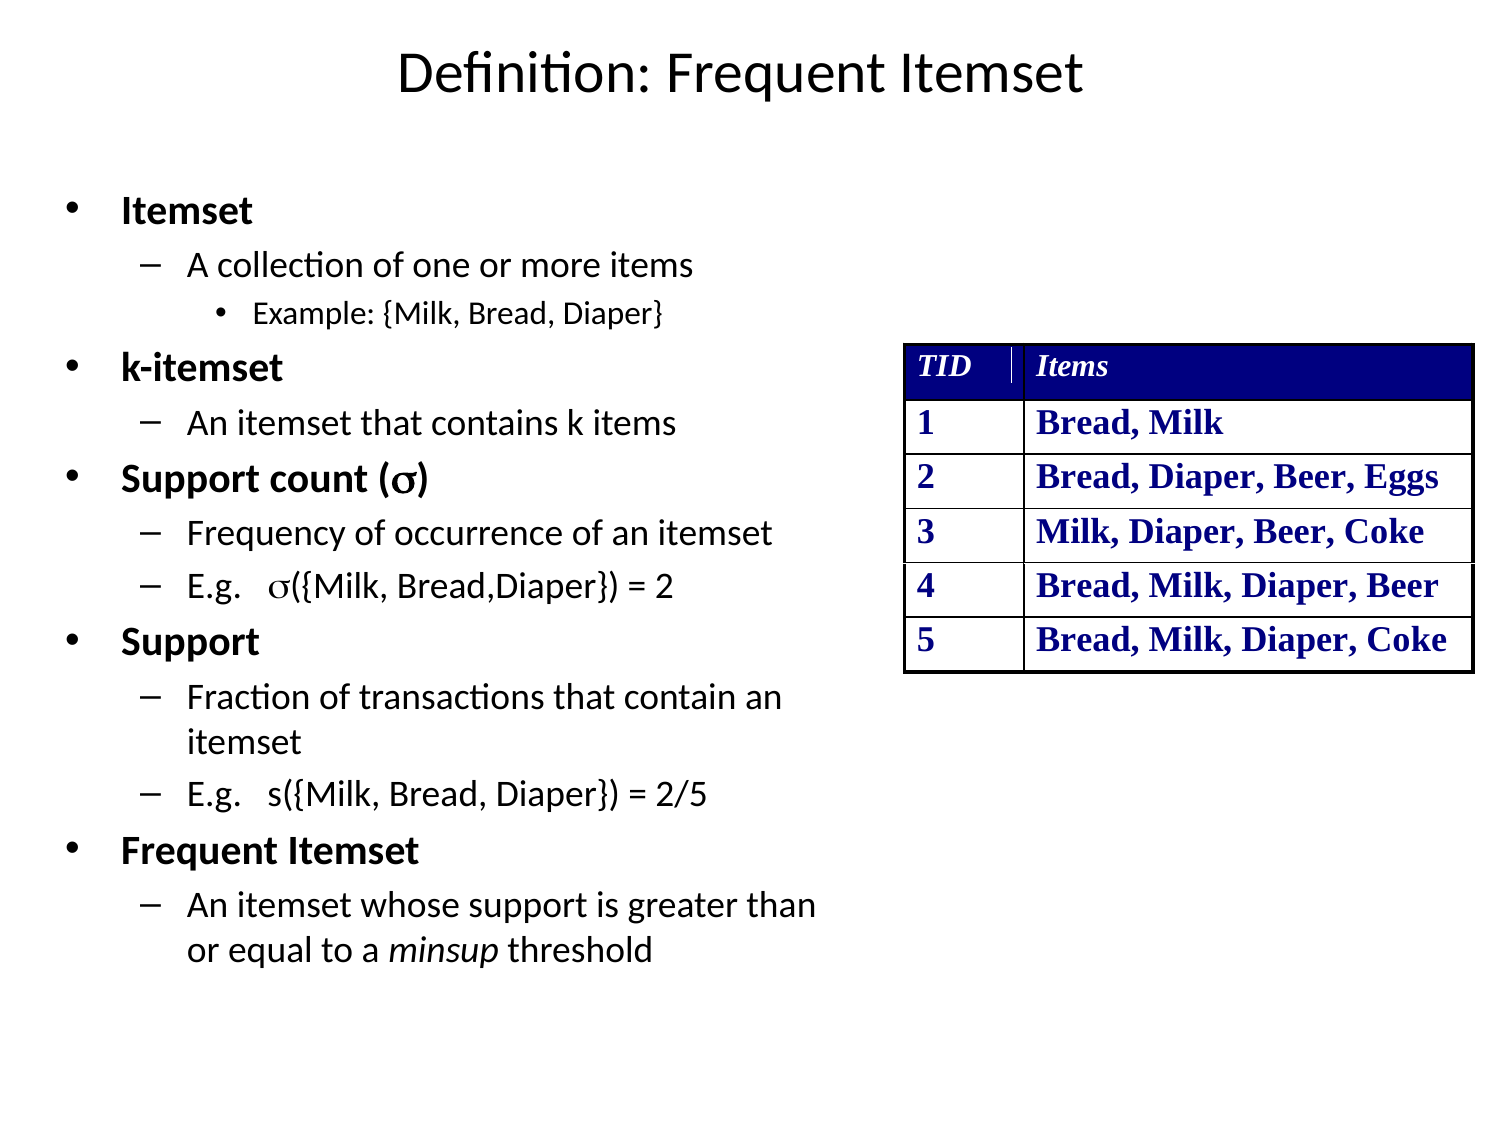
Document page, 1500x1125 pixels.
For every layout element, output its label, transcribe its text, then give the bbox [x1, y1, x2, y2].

list Itemset A collection of one or more items Example: {Milk, Bread, Diaper} k-itemset An itemset that contains k items Support count () Frequency of occurrence of an itemset E.g. ({Milk, Bread,Diaper}) = 2 Support Fraction of transactions that contain an itemset E.g. s({Milk, Bread, Diaper}) = 2/5 Frequent Itemset An itemset whose support is greater than or equal to a minsup threshold [50, 174, 850, 1050]
title Definition: Frequent Itemset [62, 24, 1421, 113]
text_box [887, 342, 1488, 704]
